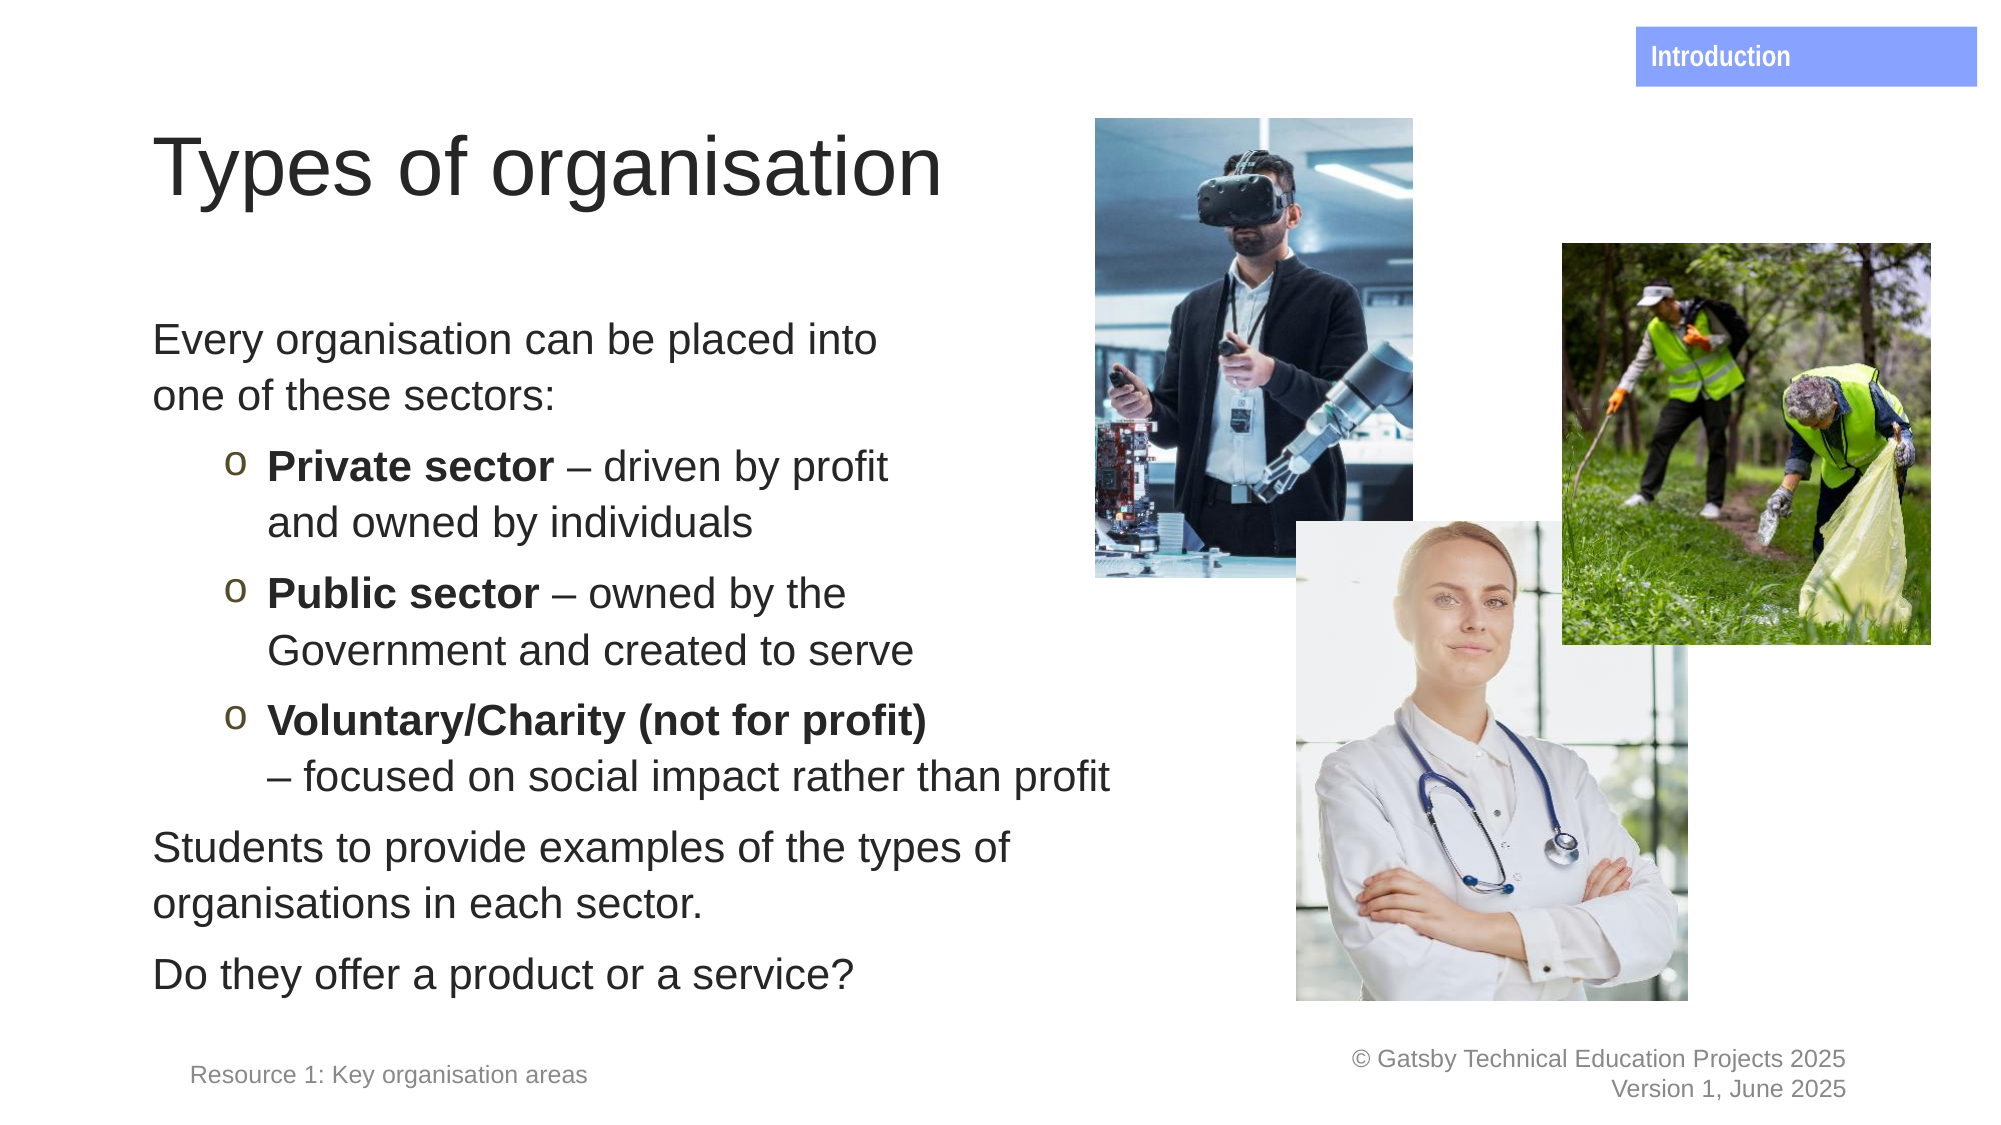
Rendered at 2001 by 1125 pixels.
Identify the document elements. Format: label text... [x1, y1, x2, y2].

list Resource 1: Key organisation areas [137, 1042, 829, 1103]
title Types of organisation [137, 59, 1863, 278]
list Introduction [1636, 26, 1978, 87]
list Every organisation can be placed into one of these sectors: Private sector – driven by profit and owned by individuals Public sector – owned by the Government and created to serve Voluntary/Charity (not for profit) – focused on social impact rather than profit Students to provide examples of the types of organisations in each sector. Do they offer a product or a service? [137, 299, 1210, 1014]
picture [1095, 118, 1931, 1002]
